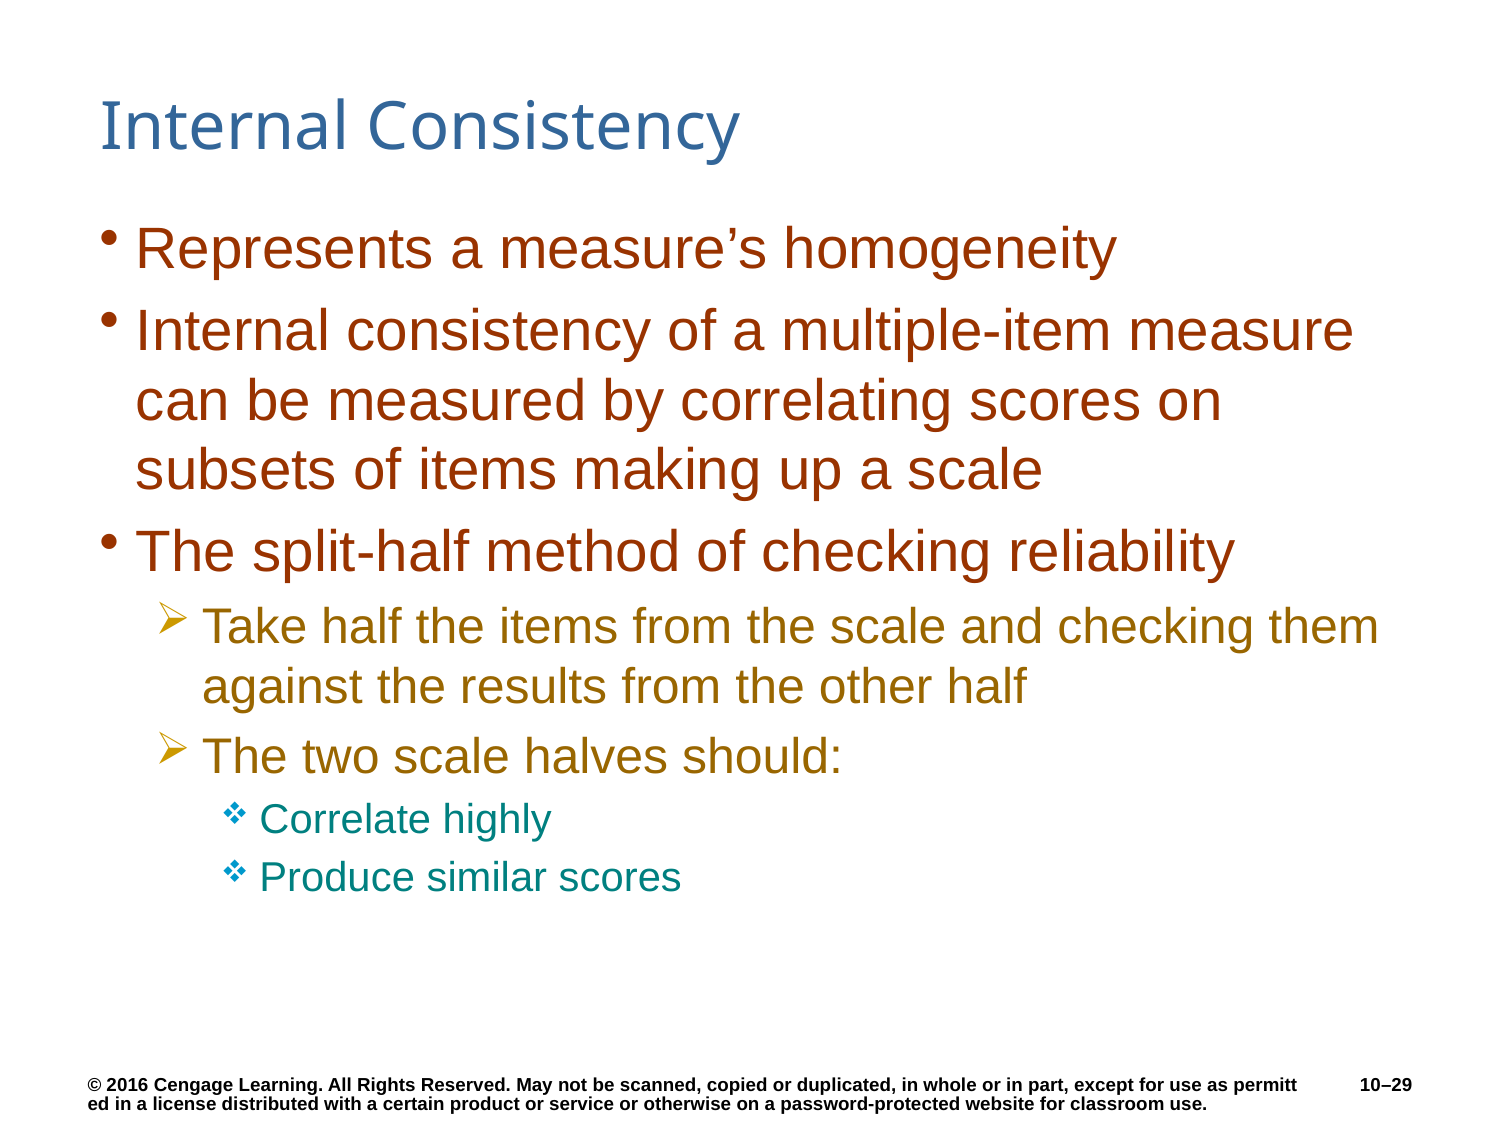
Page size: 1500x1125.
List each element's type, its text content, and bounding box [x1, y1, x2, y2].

title Internal Consistency [85, 75, 1411, 171]
footer © 2016 Cengage Learning. All Rights Reserved. May not be scanned, copied or duplicated, in whole or in part, except for use as permitted in a license distributed with a certain product or service or otherwise on a password-protected website for classroom use. [87, 1057, 1050, 1103]
slide_number 10–29 [1050, 1042, 1413, 1103]
list Represents a measure’s homogeneity Internal consistency of a multiple-item measure can be measured by correlating scores on subsets of items making up a scale The split-half method of checking reliability Take half the items from the scale and checking them against the results from the other half The two scale halves should: Correlate highly Produce similar scores [84, 202, 1414, 1013]
